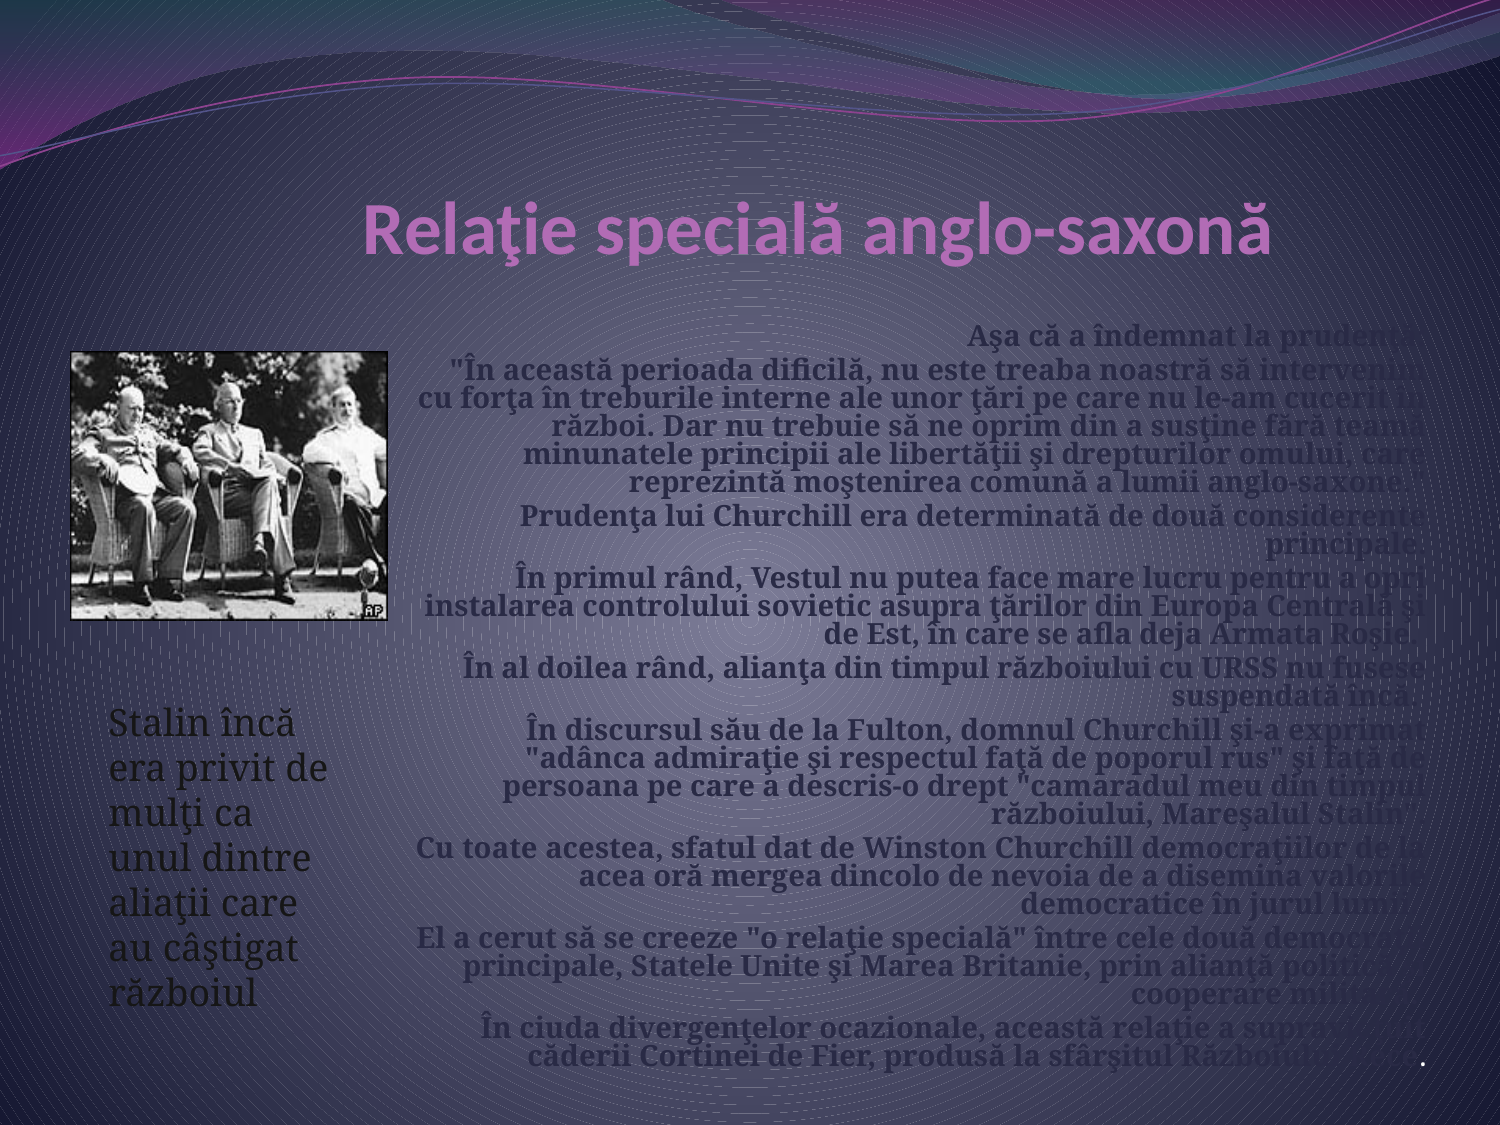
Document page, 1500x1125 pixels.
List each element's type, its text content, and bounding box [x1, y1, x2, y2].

subtitle Aşa că a îndemnat la prudenţă: "În această perioada dificilă, nu este treaba noastră să intervenim cu forţa în treburile interne ale unor ţări pe care nu le-am cucerit în război. Dar nu trebuie să ne oprim din a susţine fără teamă minunatele principii ale libertăţii şi drepturilor omului, care reprezintă moştenirea comună a lumii anglo-saxone." Prudenţa lui Churchill era determinată de două considerente principale. În primul rând, Vestul nu putea face mare lucru pentru a opri instalarea controlului sovietic asupra ţărilor din Europa Centrală şi de Est, în care se afla deja Armata Roşie. În al doilea rând, alianţa din timpul războiului cu URSS nu fusese suspendată încă. În discursul său de la Fulton, domnul Churchill şi-a exprimat "adânca admiraţie şi respectul faţă de poporul rus" şi faţă de persoana pe care a descris-o drept "camaradul meu din timpul războiului, Mareşalul Stalin". Cu toate acestea, sfatul dat de Winston Churchill democraţiilor de la acea oră mergea dincolo de nevoia de a disemina valorile democratice în jurul lumii. El a cerut să se creeze "o relaţie specială" între cele două democraţii principale, Statele Unite şi Marea Britanie, prin alianţă politică şi cooperare militară. În ciuda divergenţelor ocazionale, această relaţie a supravieţuit căderii Cortinei de Fier, produsă la sfârşitul Războiului Rece. [409, 316, 1430, 1125]
text_box Stalin încă era privit de mulţi ca unul dintre aliaţii care au câştigat războiul [93, 691, 352, 1022]
title Relaţie specială anglo-saxonă [87, 116, 1278, 270]
picture [70, 351, 388, 622]
